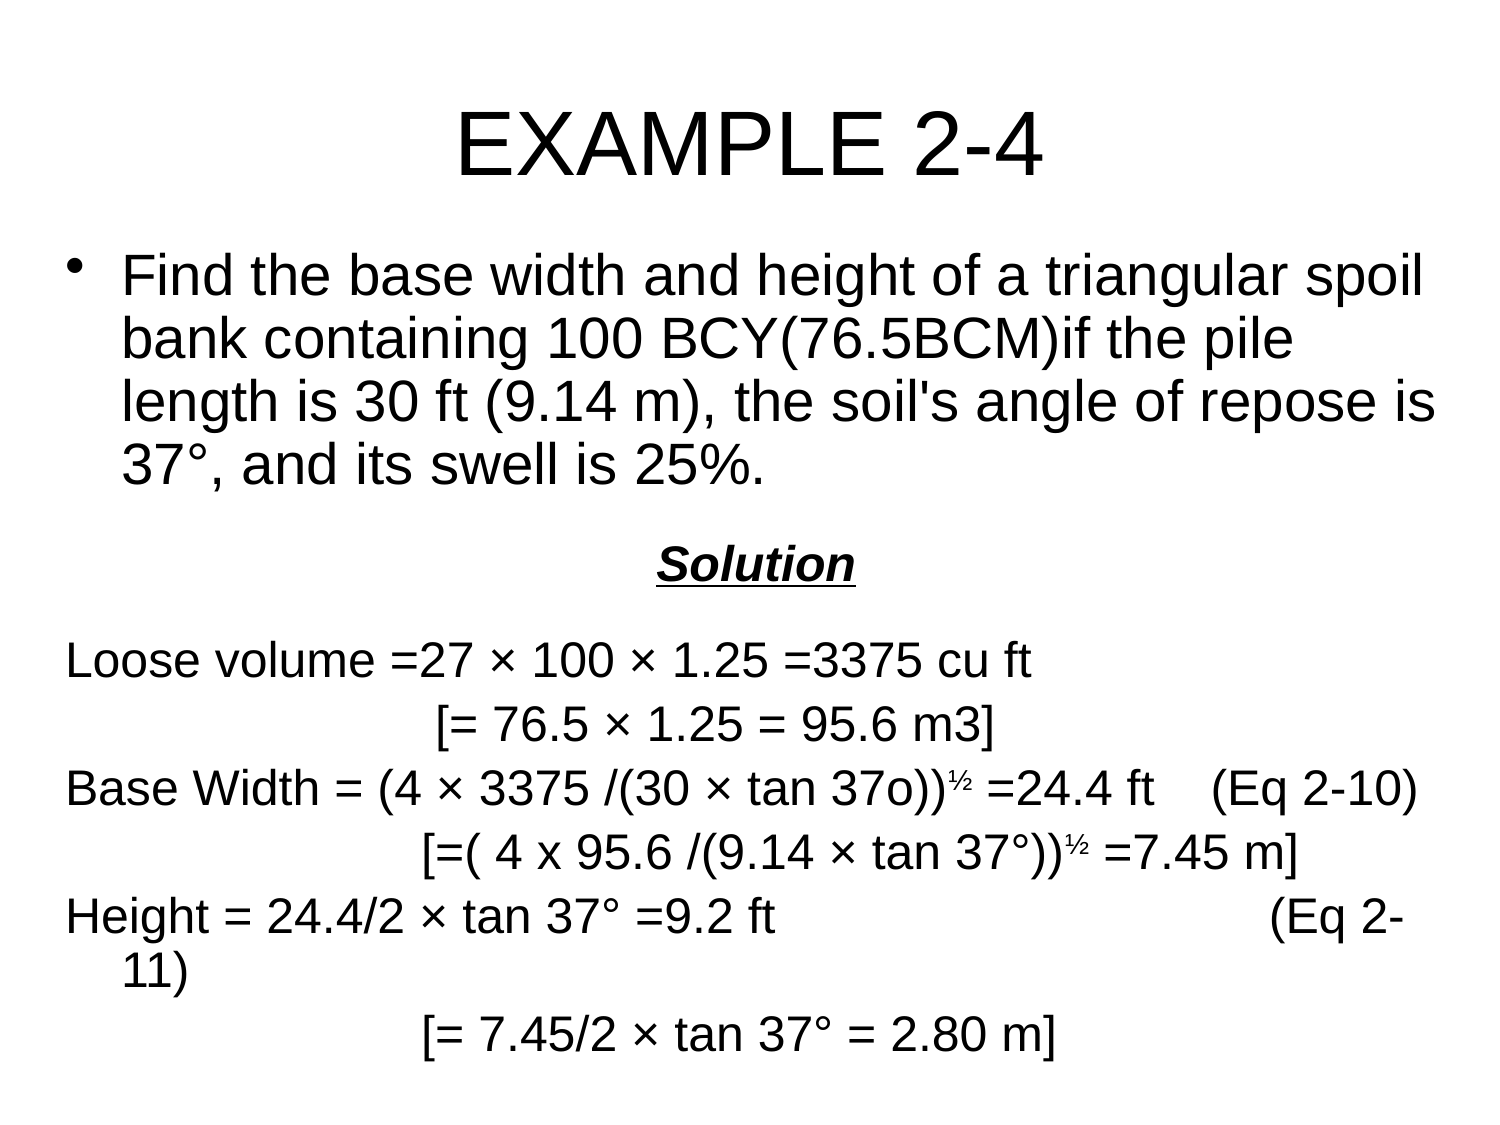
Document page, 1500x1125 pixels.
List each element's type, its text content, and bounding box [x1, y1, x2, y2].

list Find the base width and height of a triangular spoil bank containing 100 BCY(76.5BCM)if the pile length is 30 ft (9.14 m), the soil's angle of repose is 37°, and its swell is 25%. Solution Loose volume =27 × 100 × 1.25 =3375 cu ft [= 76.5 × 1.25 = 95.6 m3] Base Width = (4 × 3375 /(30 × tan 37o))½ =24.4 ft (Eq 2-10) [=( 4 x 95.6 /(9.14 × tan 37°))½ =7.45 m] Height = 24.4/2 × tan 37° =9.2 ft (Eq 2-11) [= 7.45/2 × tan 37° = 2.80 m] [49, 237, 1463, 1101]
title EXAMPLE 2-4 [74, 44, 1426, 233]
